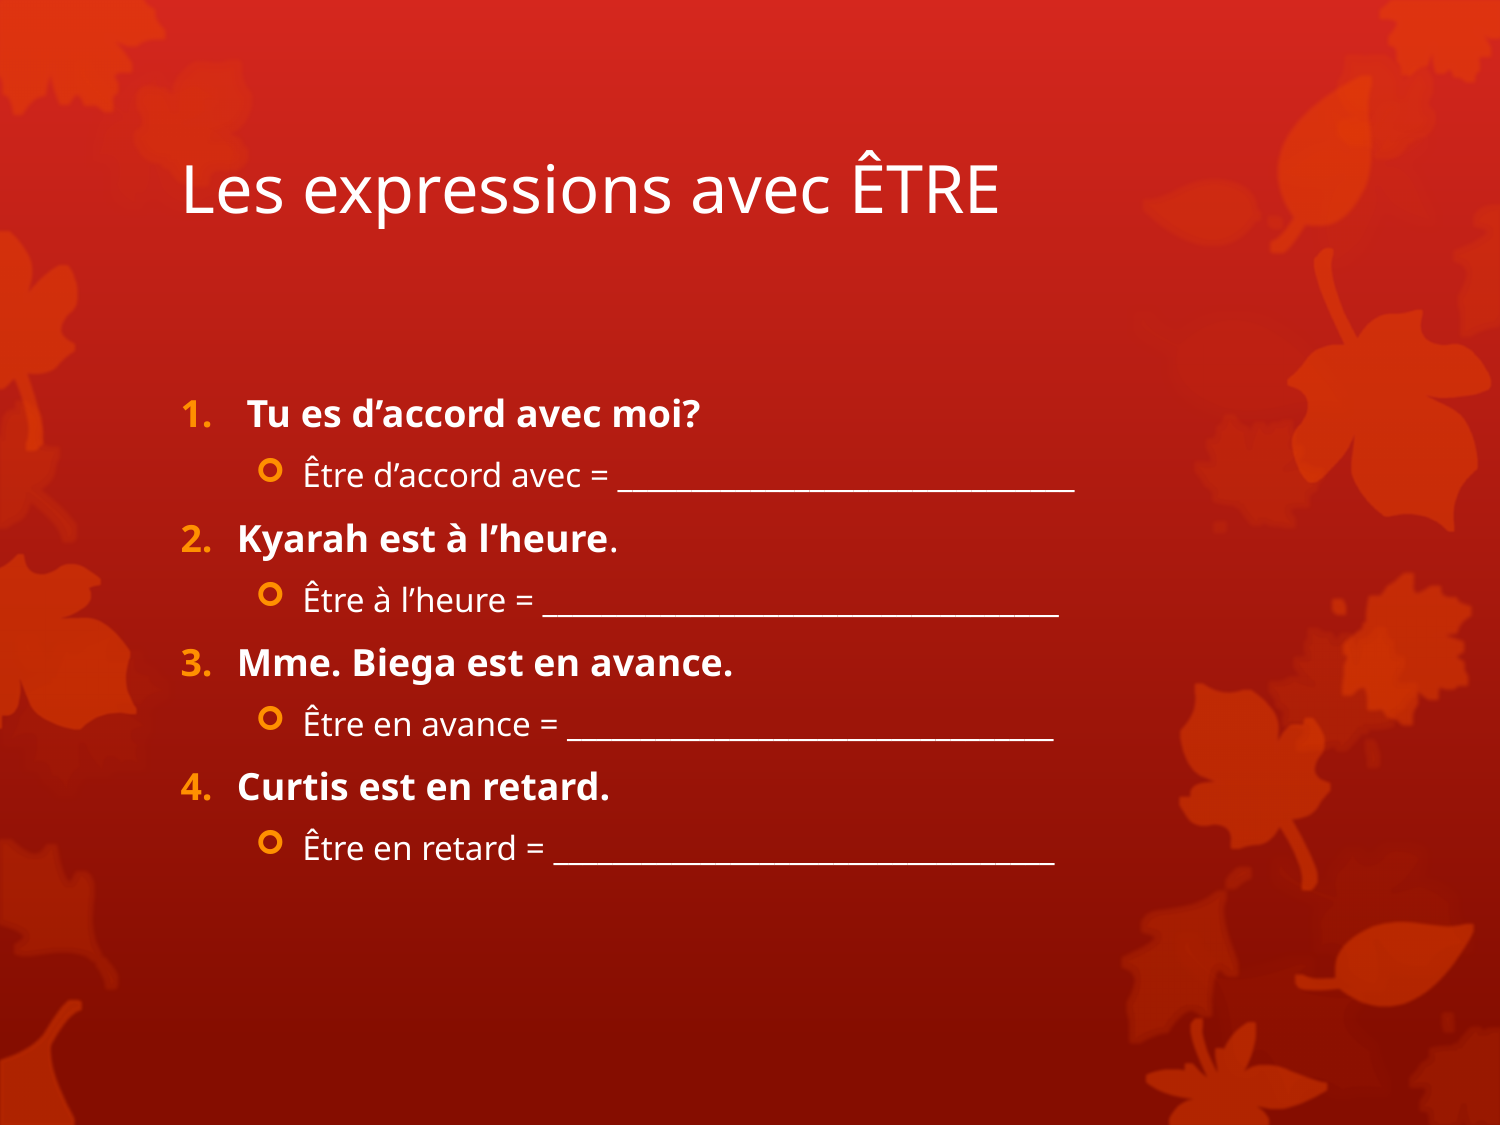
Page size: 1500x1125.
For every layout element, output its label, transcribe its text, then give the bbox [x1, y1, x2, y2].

title Les expressions avec ÊTRE [165, 110, 1335, 263]
list Tu es d’accord avec moi? Être d’accord avec = _______________________________ Kyarah est à l’heure. Être à l’heure = ___________________________________ Mme. Biega est en avance. Être en avance = _________________________________ Curtis est en retard. Être en retard = __________________________________ [165, 296, 1335, 962]
